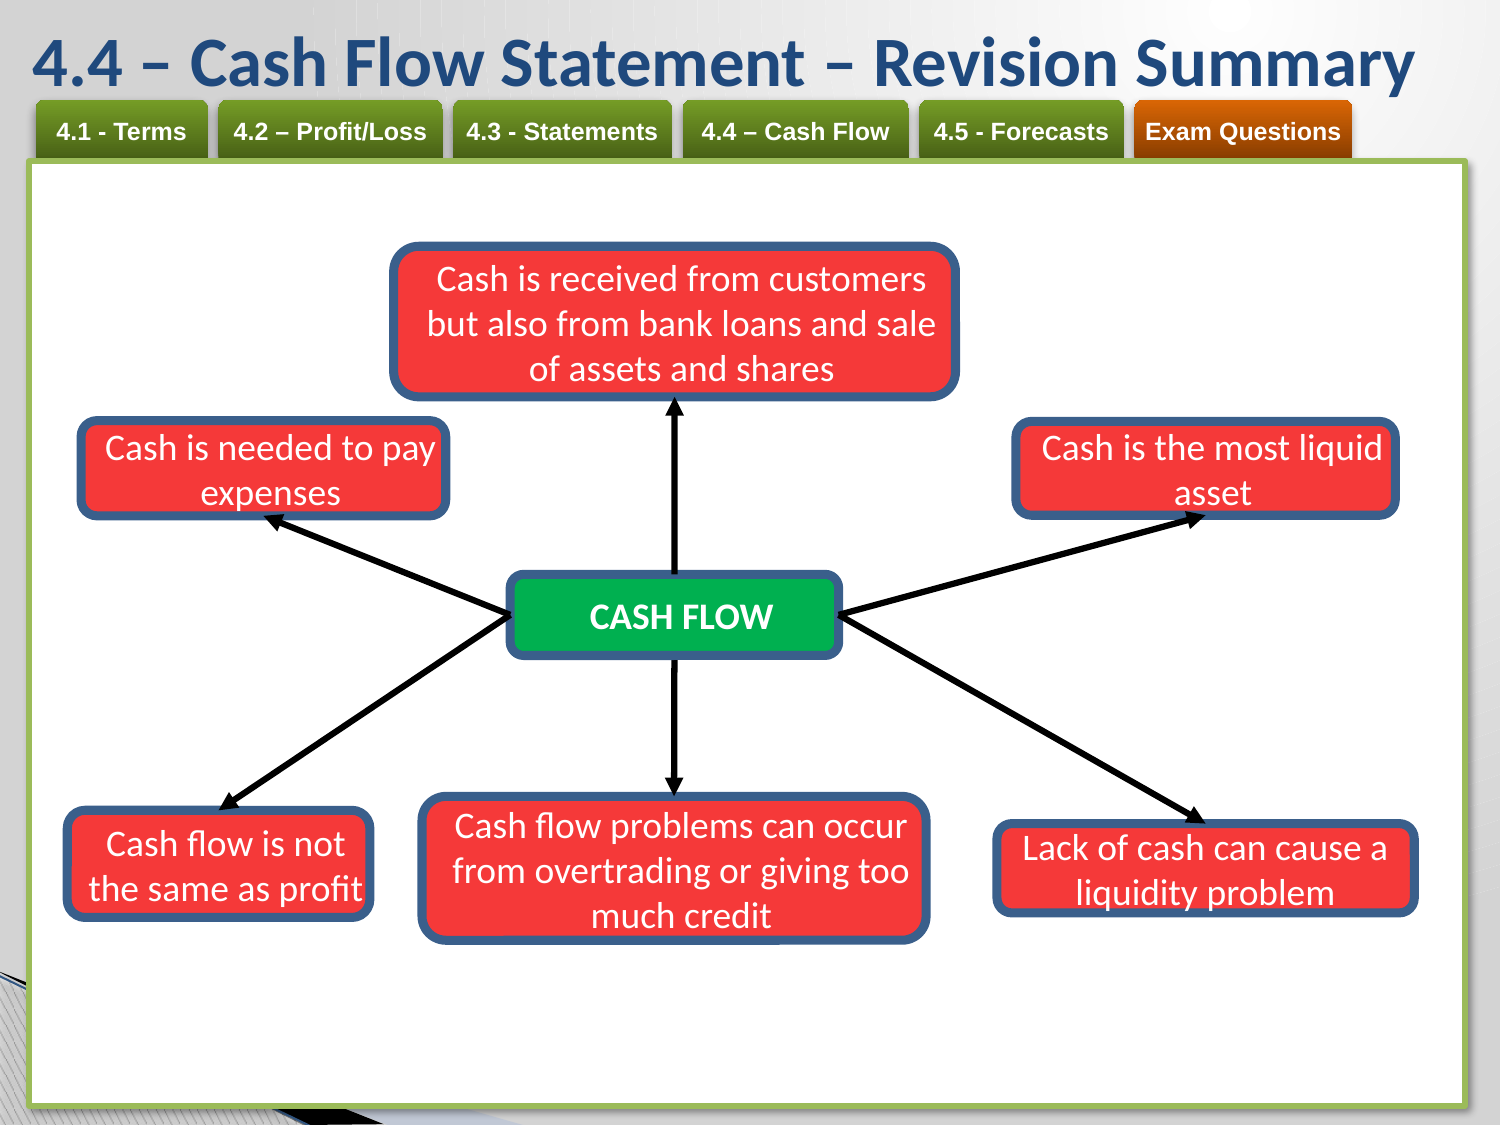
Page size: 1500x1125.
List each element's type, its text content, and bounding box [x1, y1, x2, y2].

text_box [421, 655, 927, 941]
text_box CASH FLOW [516, 587, 832, 655]
title 4.4 – Cash Flow Statement – Revision Summary [17, 7, 1471, 110]
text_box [838, 421, 1396, 616]
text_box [393, 245, 956, 575]
picture [281, 1114, 303, 1125]
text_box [66, 614, 511, 918]
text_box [838, 614, 1415, 914]
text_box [80, 420, 511, 614]
